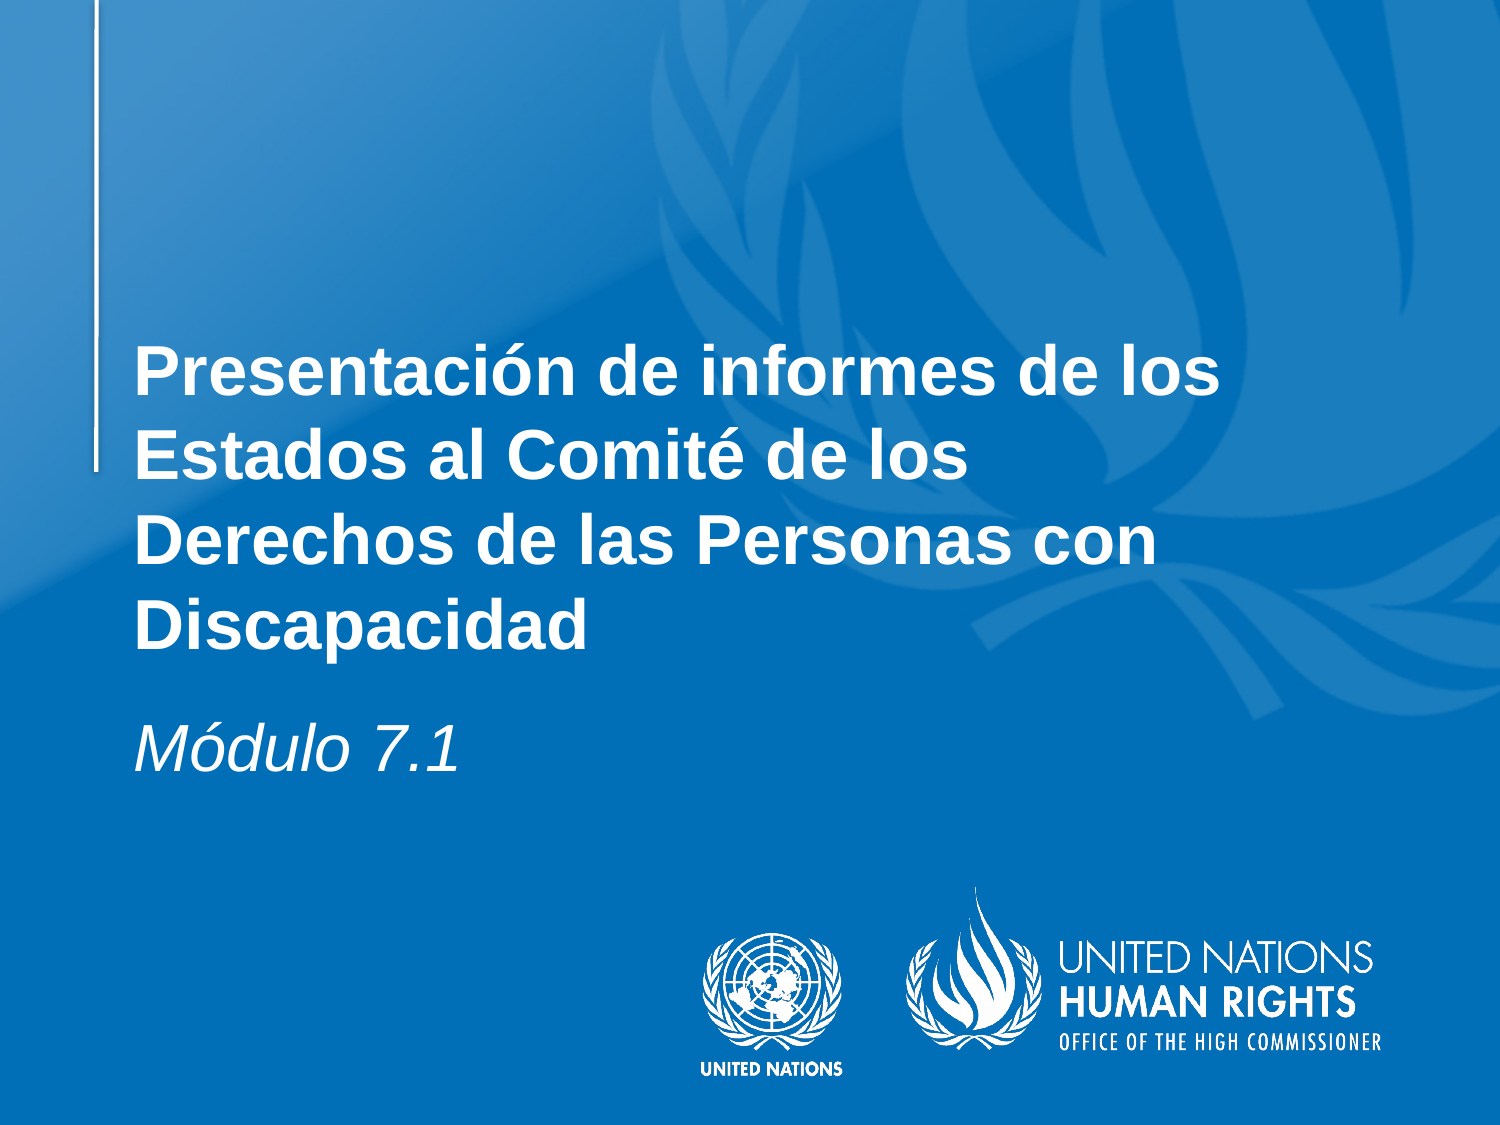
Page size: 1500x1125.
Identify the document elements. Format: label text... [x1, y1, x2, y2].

title Presentación de informes de los Estados al Comité de los Derechos de las Personas con Discapacidad [118, 316, 1325, 506]
picture [0, 0, 1500, 1125]
subtitle Módulo 7.1 [118, 696, 1200, 858]
